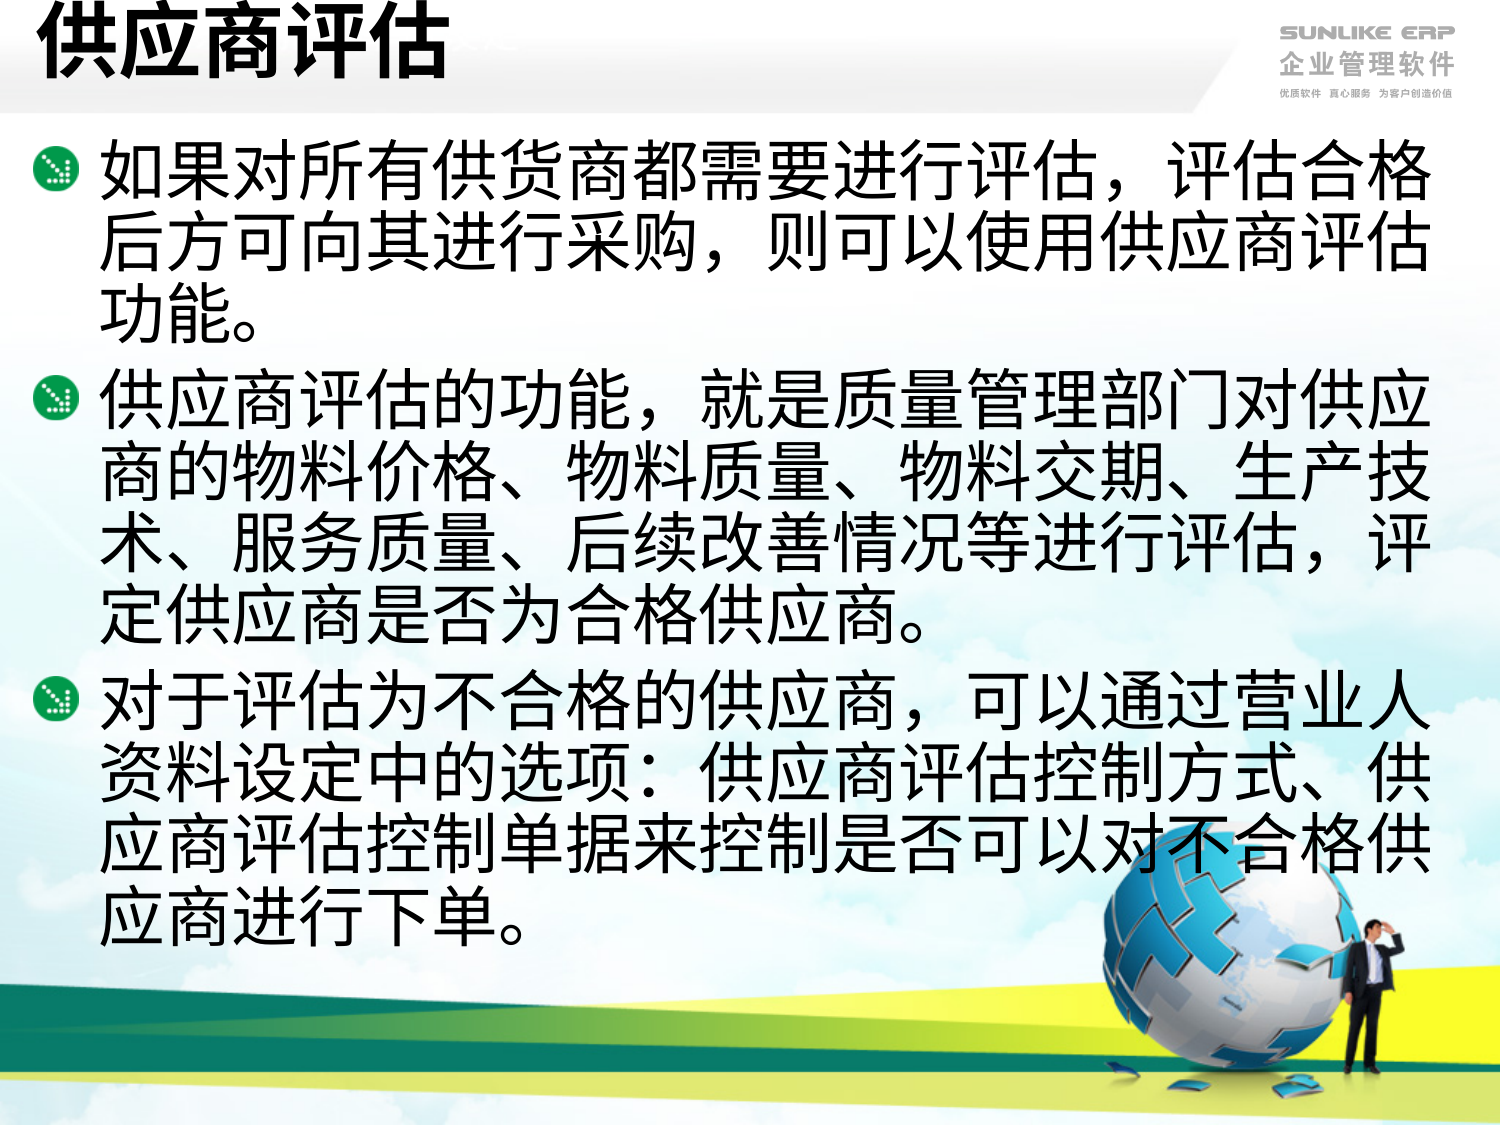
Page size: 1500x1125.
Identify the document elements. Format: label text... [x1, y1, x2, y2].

picture [0, 0, 1500, 1125]
title 供应商评估 [35, 0, 1411, 91]
list 如果对所有供货商都需要进行评估，评估合格后方可向其进行采购，则可以使用供应商评估功能。 供应商评估的功能，就是质量管理部门对供应商的物料价格、物料质量、物料交期、生产技术、服务质量、后续改善情况等进行评估，评定供应商是否为合格供应商。 对于评估为不合格的供应商，可以通过营业人资料设定中的选项：供应商评估控制方式、供应商评估控制单据来控制是否可以对不合格供应商进行下单。 [33, 137, 1457, 982]
